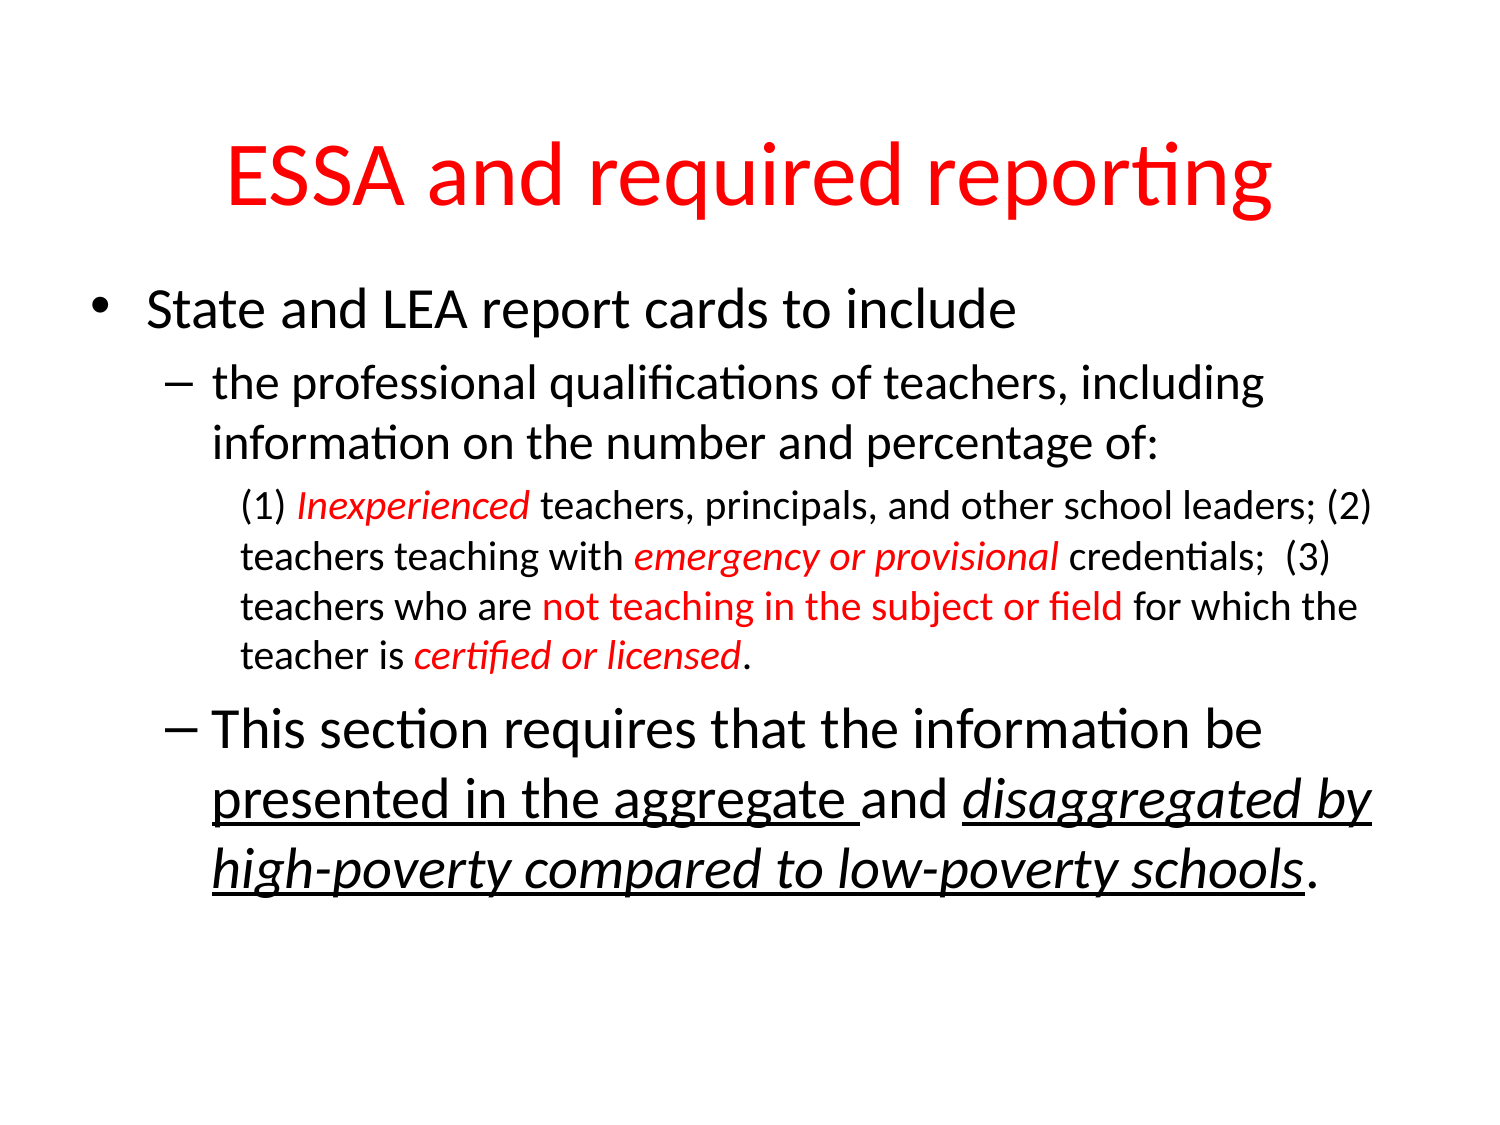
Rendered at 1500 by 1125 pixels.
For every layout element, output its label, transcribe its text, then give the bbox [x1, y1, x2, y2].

list State and LEA report cards to include the professional qualifications of teachers, including information on the number and percentage of: (1) Inexperienced teachers, principals, and other school leaders; (2) teachers teaching with emergency or provisional credentials; (3) teachers who are not teaching in the subject or field for which the teacher is certified or licensed. This section requires that the information be presented in the aggregate and disaggregated by high-poverty compared to low-poverty schools. [75, 262, 1425, 1005]
title ESSA and required reporting [75, 75, 1425, 262]
